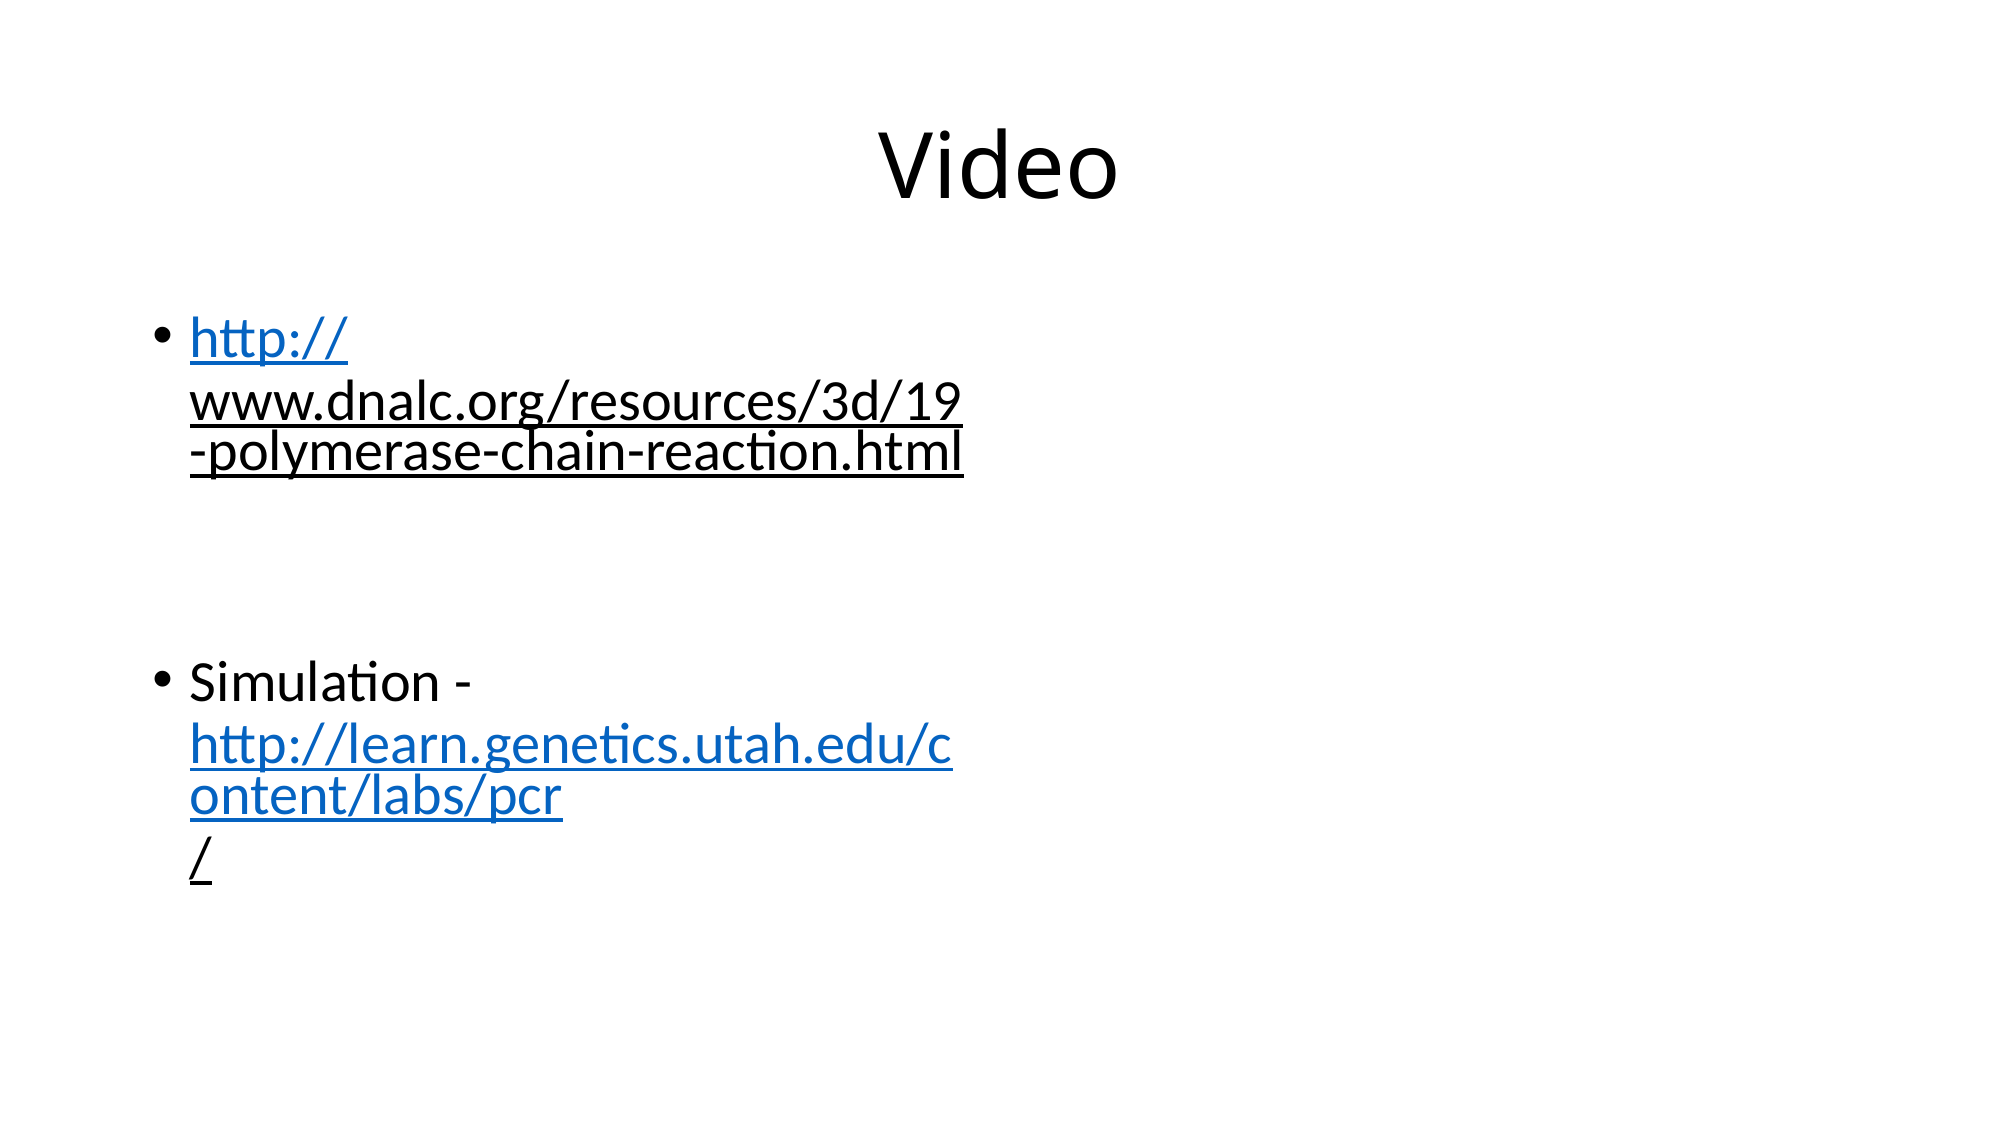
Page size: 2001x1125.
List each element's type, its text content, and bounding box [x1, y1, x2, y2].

list http://www.dnalc.org/resources/3d/19-polymerase-chain-reaction.html Simulation - http://learn.genetics.utah.edu/content/labs/pcr/ [137, 299, 988, 1014]
title Video [137, 59, 1863, 278]
